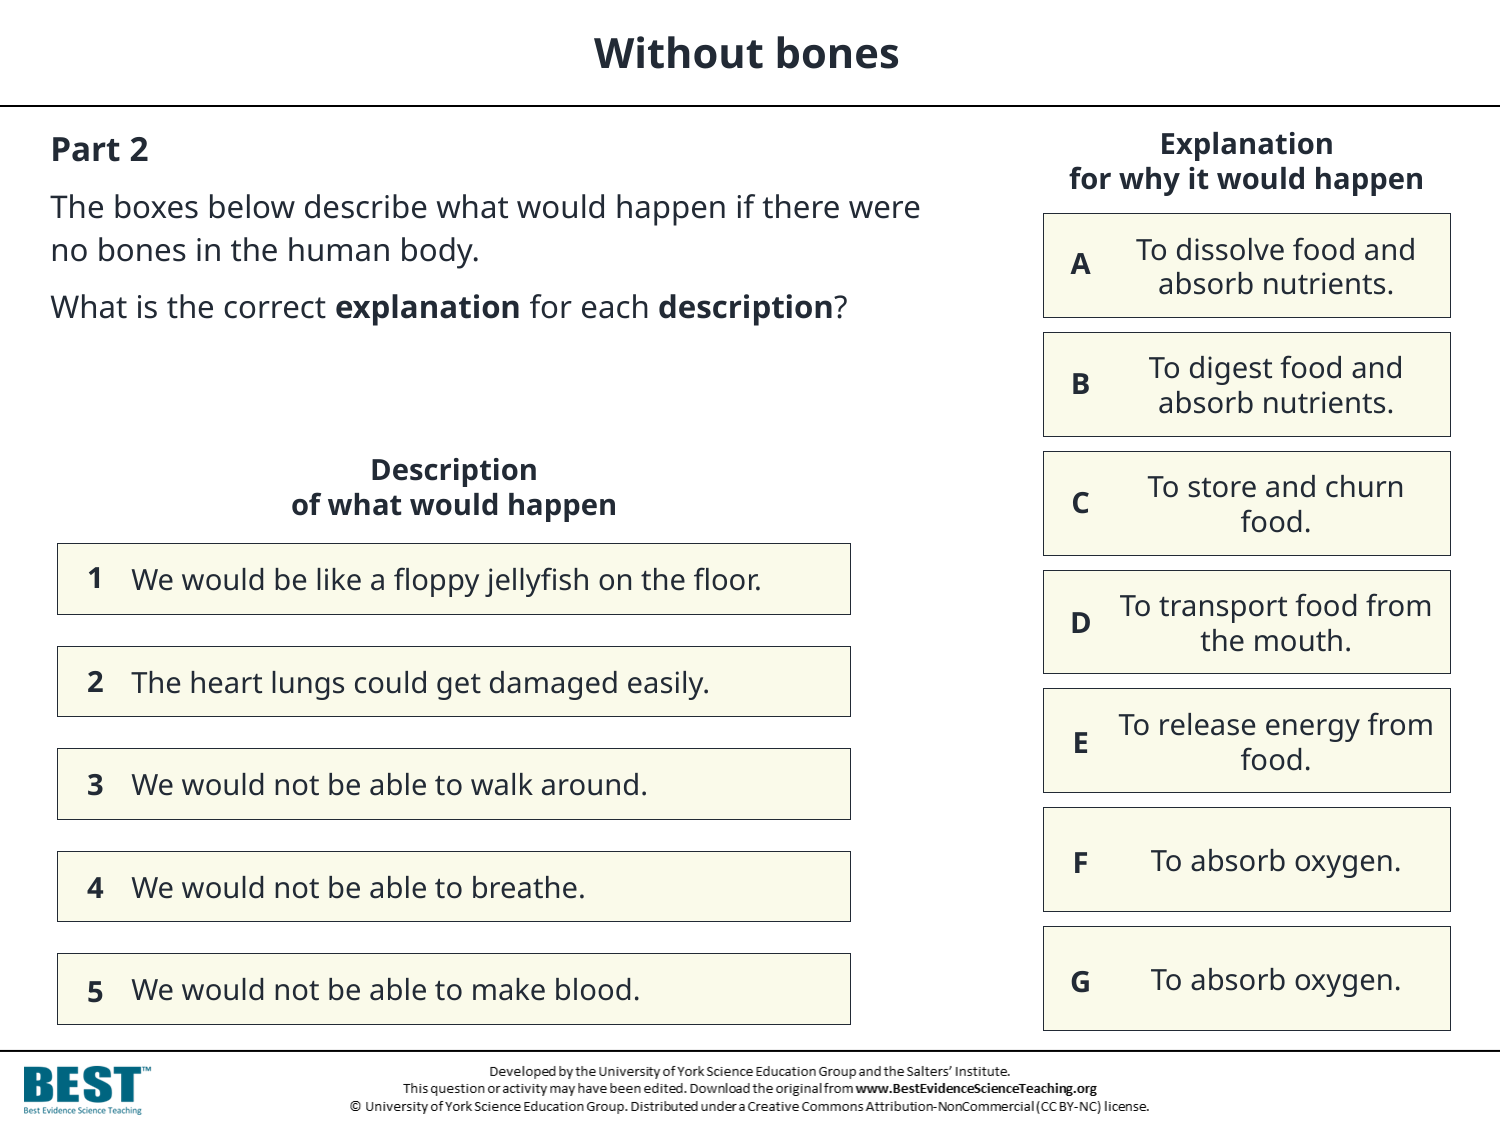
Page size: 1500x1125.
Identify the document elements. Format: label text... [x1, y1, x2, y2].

picture [0, 105, 1500, 1125]
text_box Without bones [23, 4, 1471, 99]
